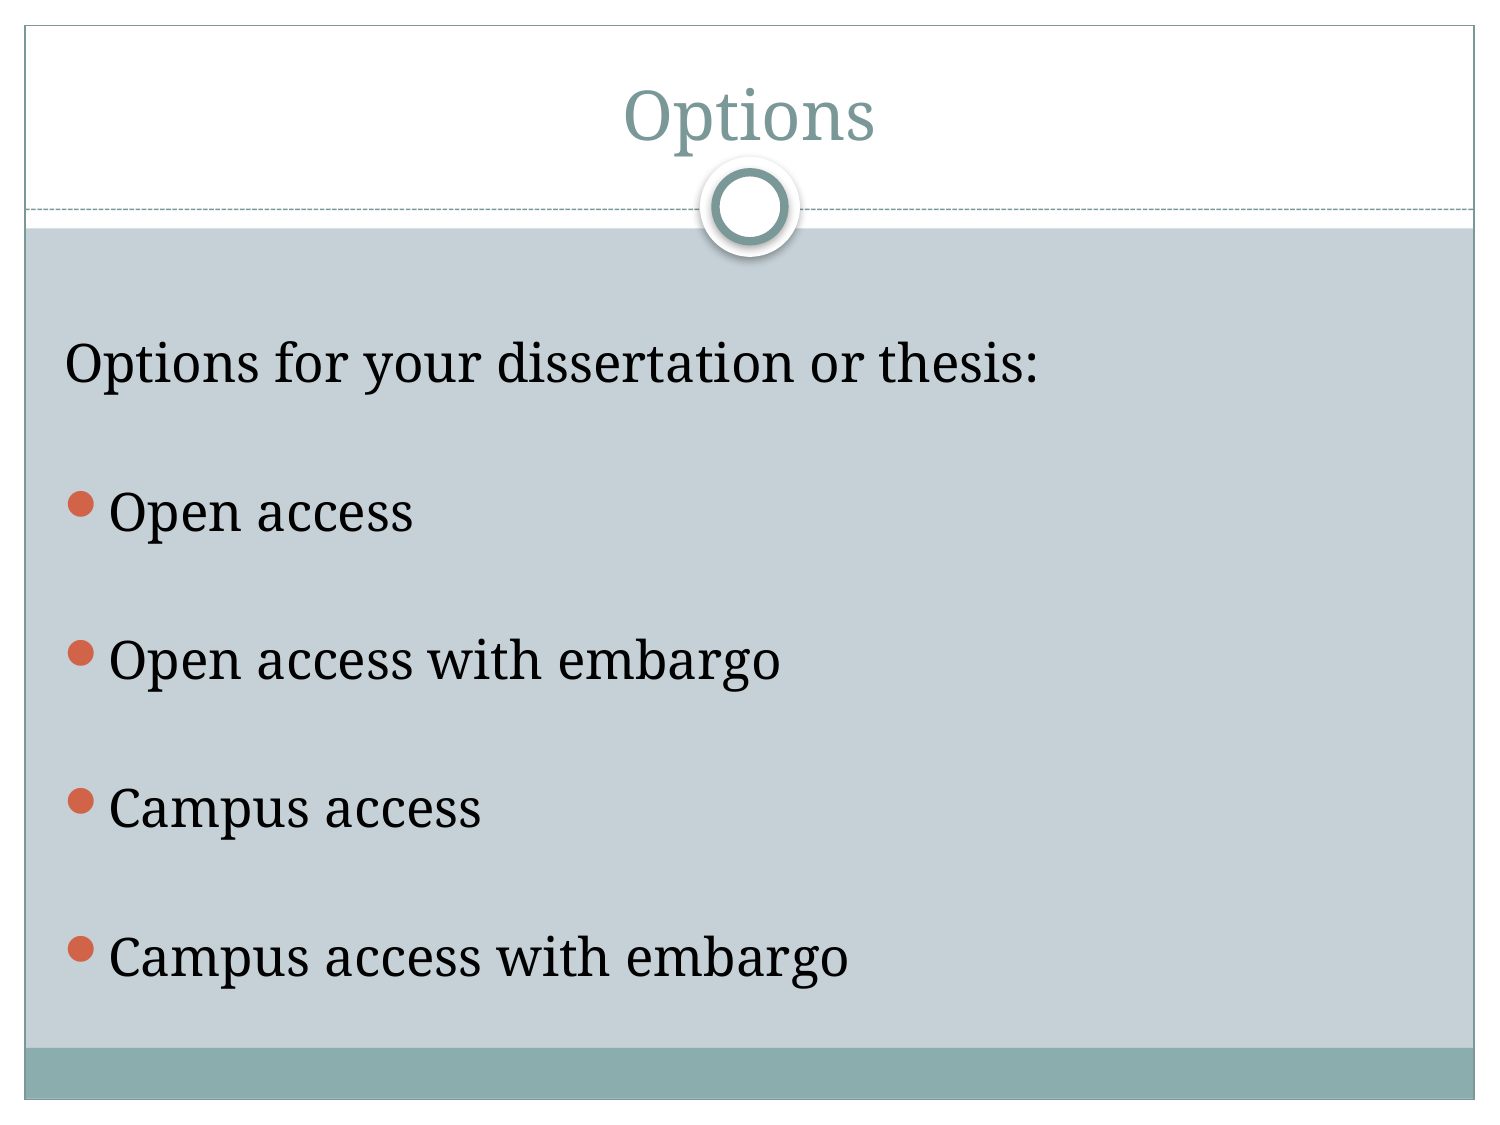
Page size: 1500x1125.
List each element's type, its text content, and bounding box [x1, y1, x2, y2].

list Options for your dissertation or thesis: Open access Open access with embargo Campus access Campus access with embargo [49, 250, 1445, 1001]
title Options [49, 37, 1450, 162]
